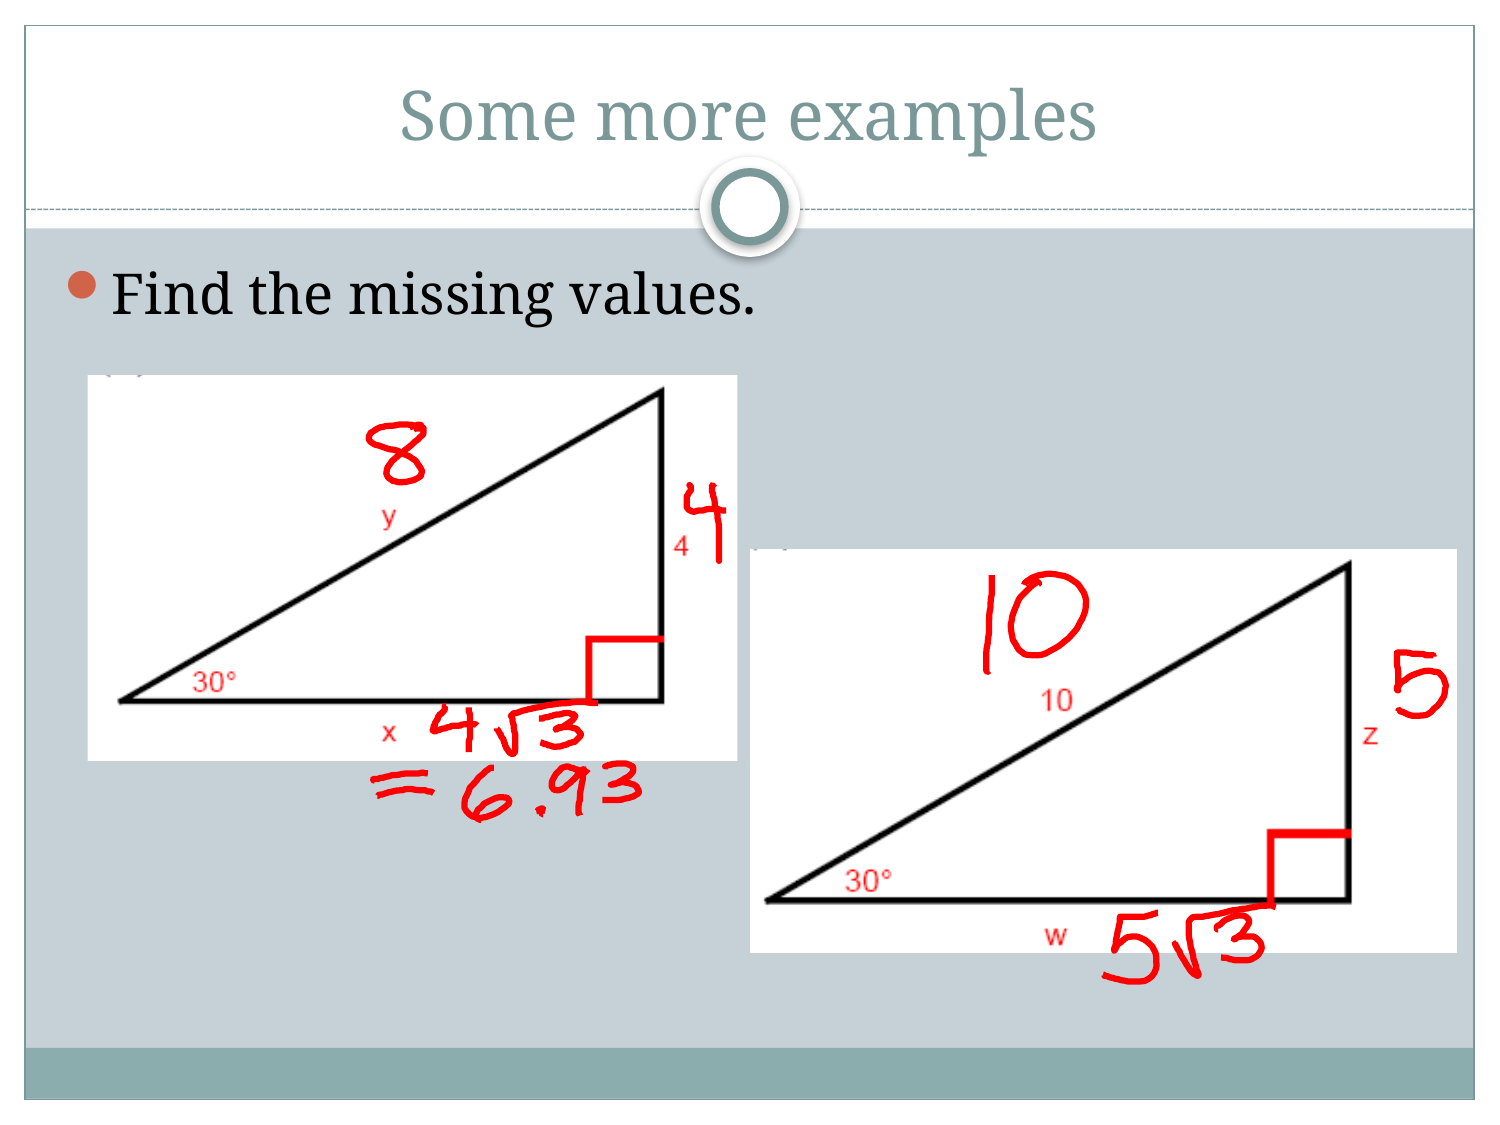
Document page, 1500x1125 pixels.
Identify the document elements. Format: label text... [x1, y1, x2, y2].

text_box [463, 771, 511, 821]
text_box [377, 788, 434, 797]
picture [87, 374, 738, 761]
picture [749, 549, 1457, 953]
text_box [1102, 963, 1158, 983]
text_box [536, 807, 544, 815]
text_box [550, 771, 589, 816]
list Find the missing values. [49, 250, 1445, 1001]
text_box [602, 771, 640, 801]
title Some more examples [49, 37, 1450, 162]
text_box [1184, 963, 1200, 977]
text_box [372, 771, 428, 782]
